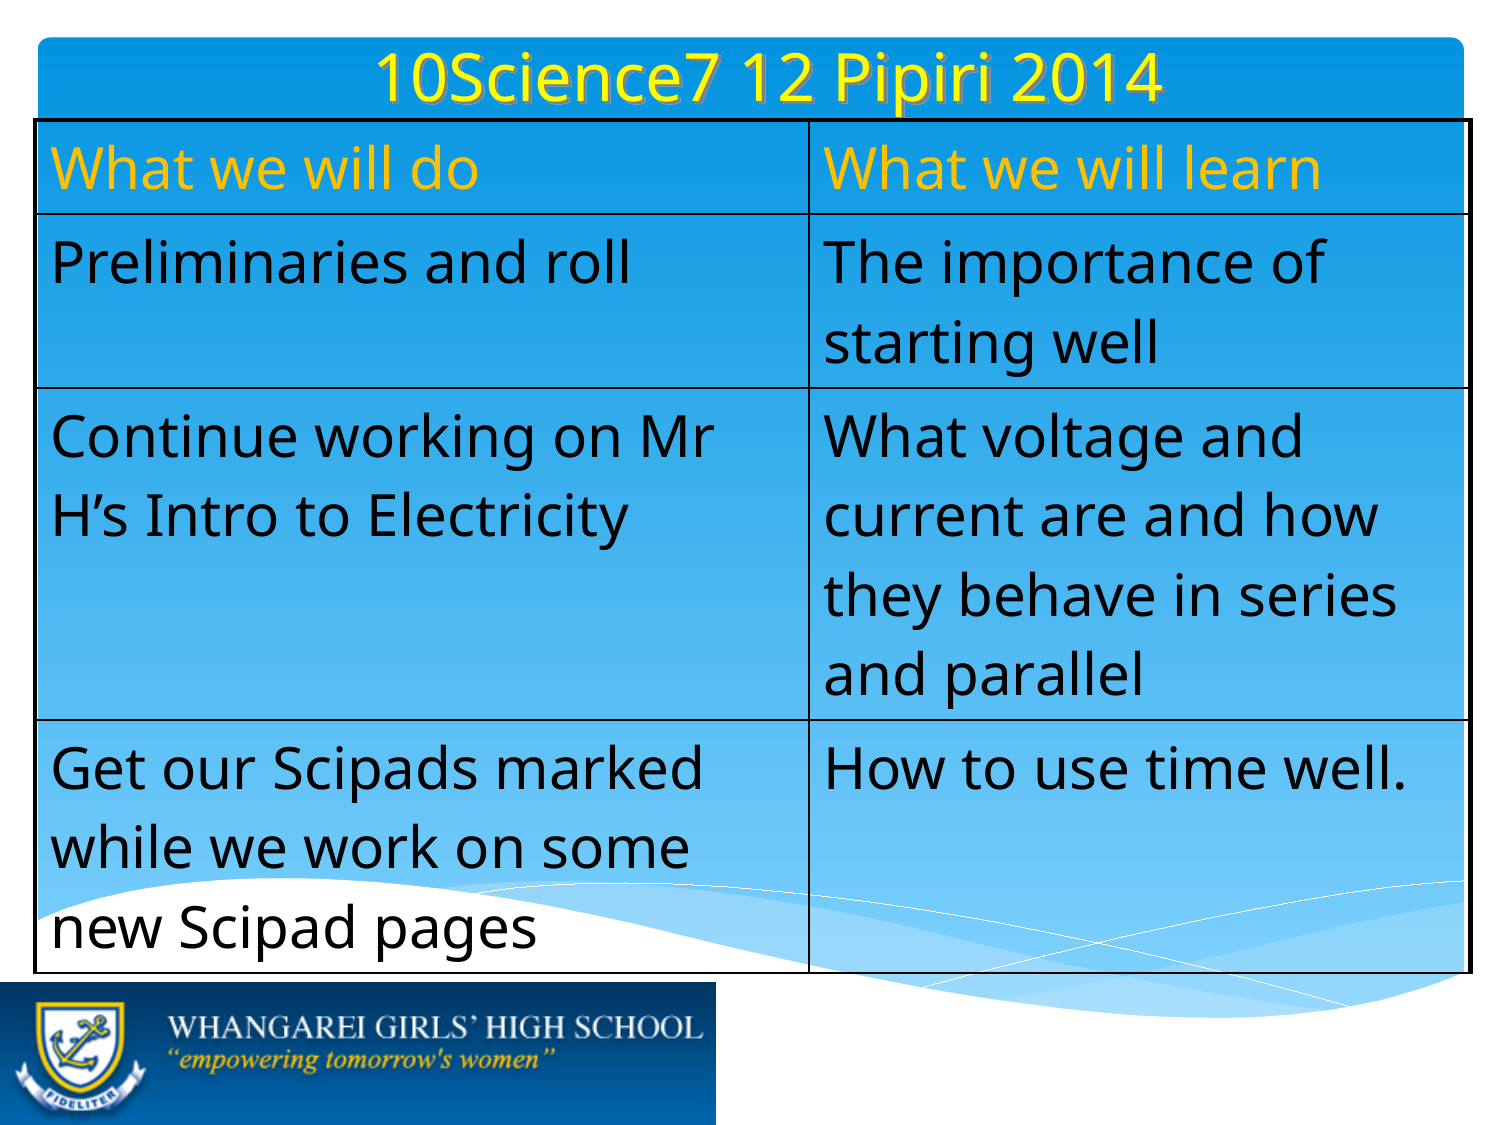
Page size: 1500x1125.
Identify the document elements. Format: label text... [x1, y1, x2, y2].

table_header What we will do [37, 122, 808, 213]
text_box 10Science7 12 Pipiri 2014 [162, 24, 1375, 118]
table_header What we will learn [810, 122, 1468, 213]
table_cell Get our Scipads marked while we work on some new Scipad pages [37, 721, 808, 972]
table_cell What voltage and current are and how they behave in series and parallel [810, 389, 1468, 719]
table_cell Preliminaries and roll [37, 215, 808, 387]
picture [0, 982, 716, 1125]
table_cell Continue working on Mr H’s Intro to Electricity [37, 389, 808, 719]
table_cell How to use time well. [810, 721, 1468, 972]
table_cell The importance of starting well [810, 215, 1468, 387]
